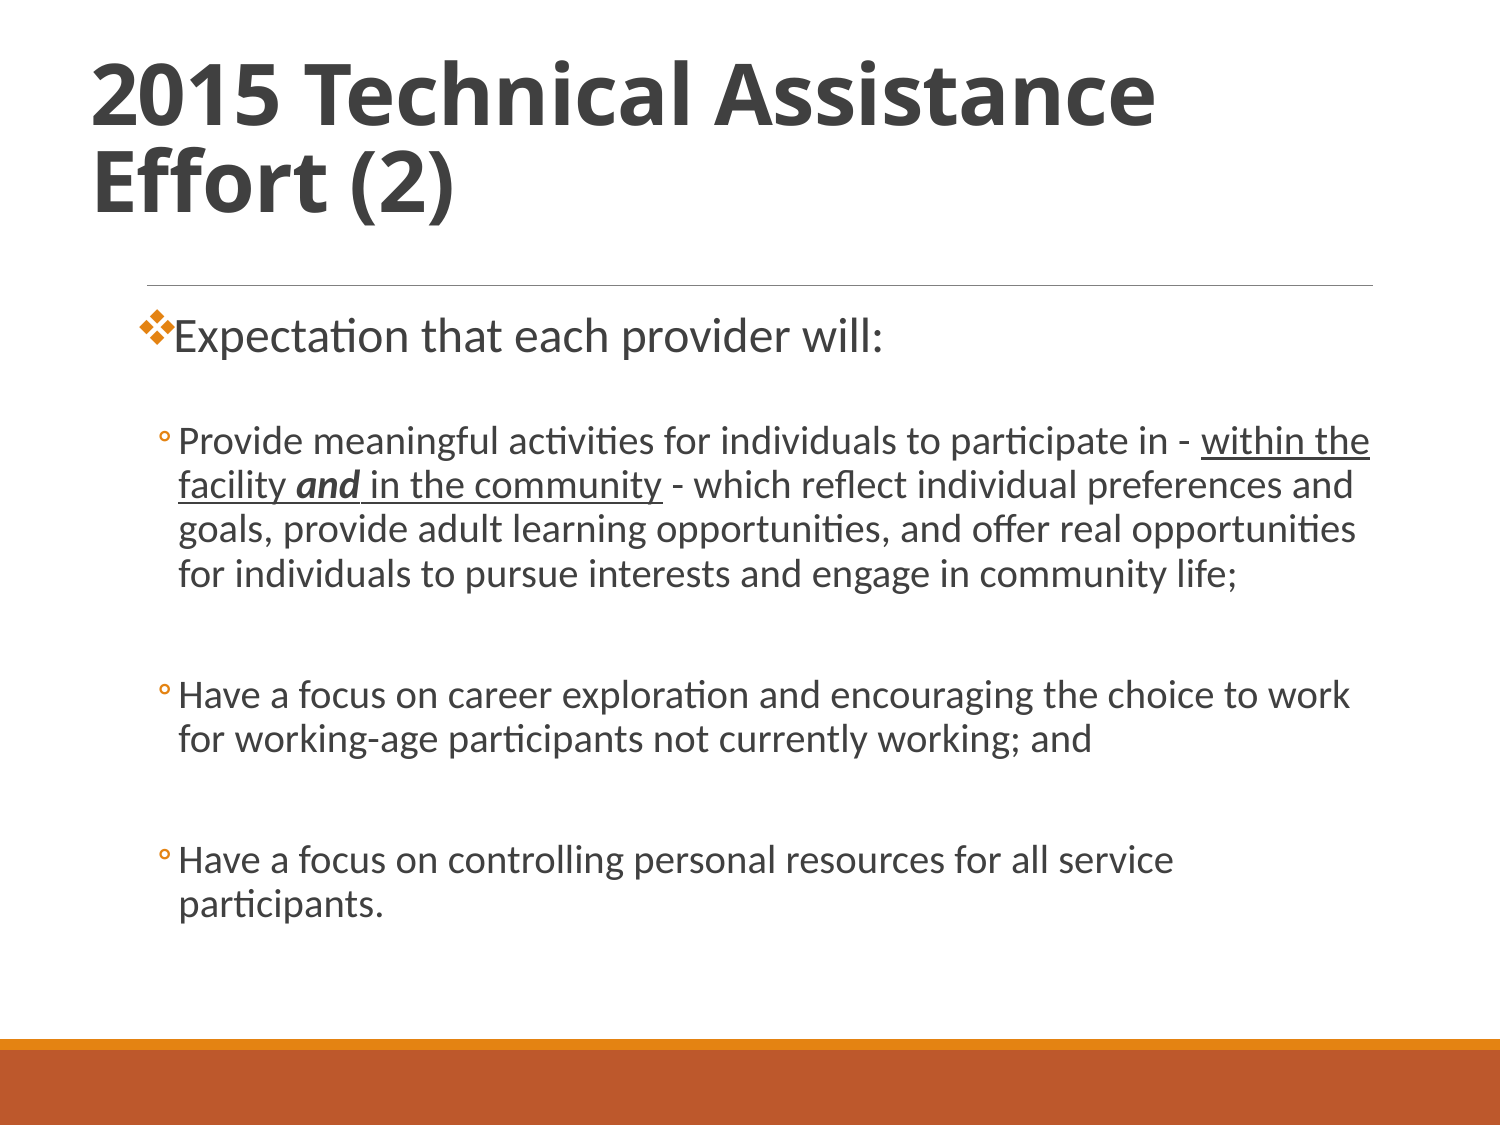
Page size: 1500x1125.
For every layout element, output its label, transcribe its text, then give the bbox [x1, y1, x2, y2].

title 2015 Technical Assistance Effort (2) [75, 47, 1373, 238]
list Expectation that each provider will: Provide meaningful activities for individuals to participate in - within the facility and in the community - which reflect individual preferences and goals, provide adult learning opportunities, and offer real opportunities for individuals to pursue interests and engage in community life; Have a focus on career exploration and encouraging the choice to work for working-age participants not currently working; and Have a focus on controlling personal resources for all service participants. [135, 302, 1373, 963]
